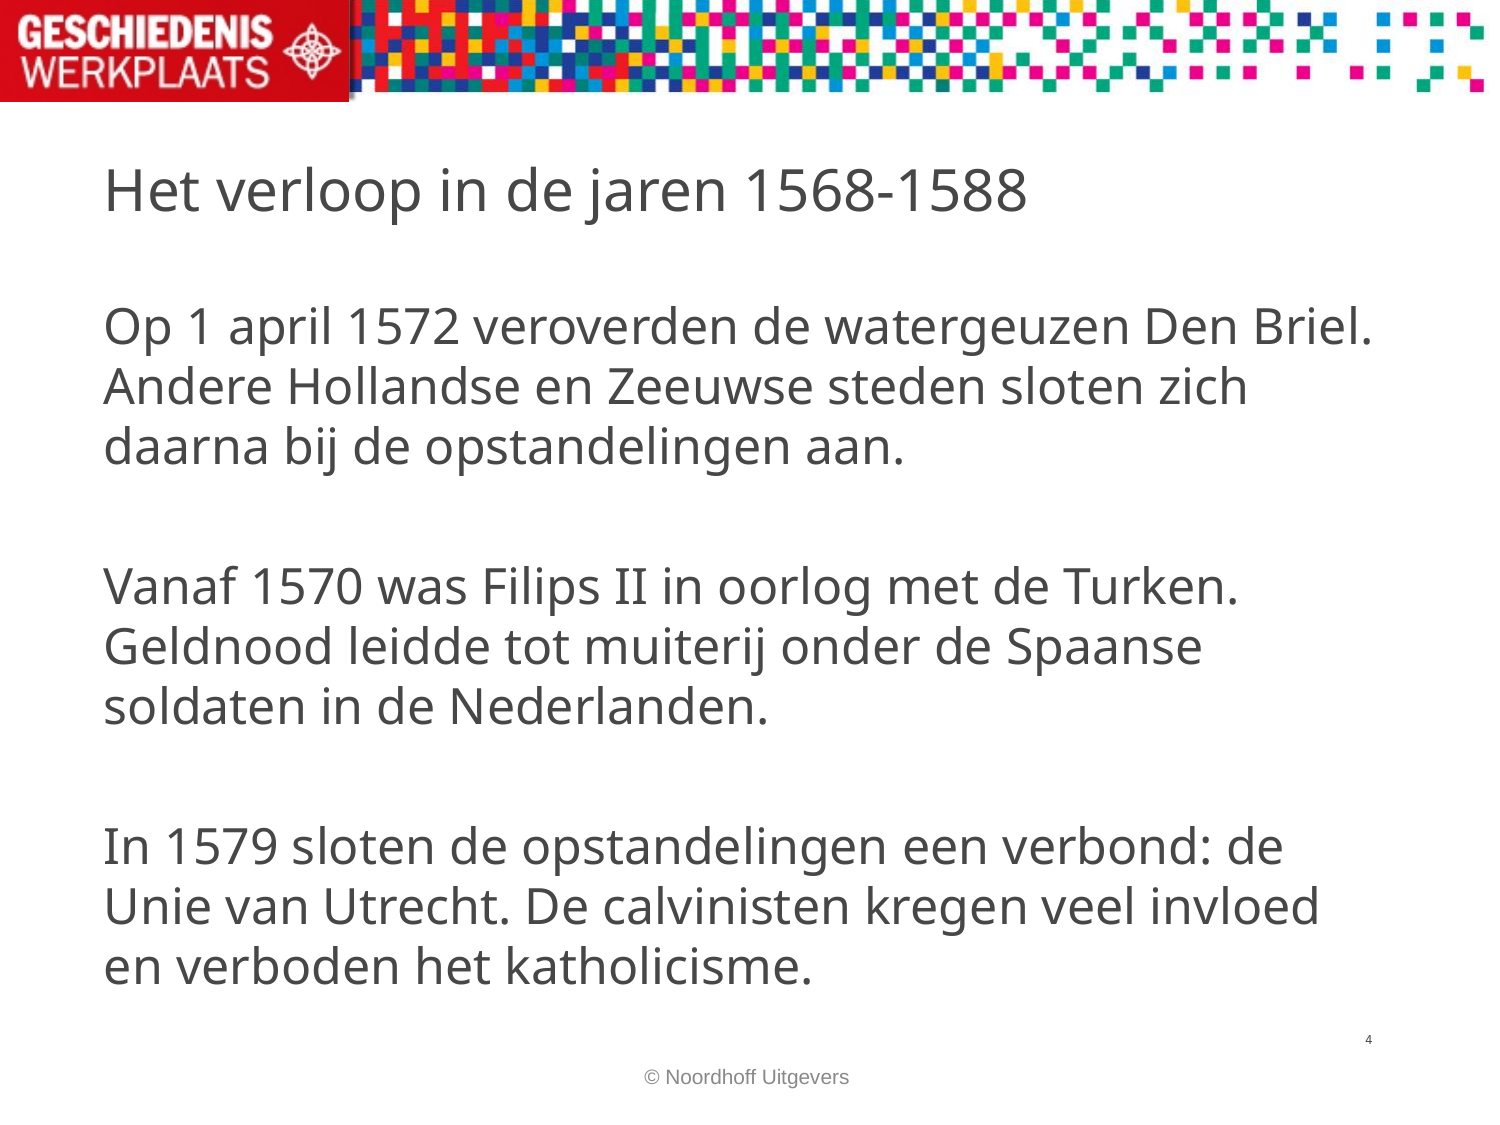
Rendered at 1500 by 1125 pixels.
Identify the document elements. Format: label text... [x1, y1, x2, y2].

title Het verloop in de jaren 1568-1588 [103, 145, 1401, 256]
list Op 1 april 1572 veroverden de watergeuzen Den Briel. Andere Hollandse en Zeeuwse steden sloten zich daarna bij de opstandelingen aan. Vanaf 1570 was Filips II in oorlog met de Turken. Geldnood leidde tot muiterij onder de Spaanse soldaten in de Nederlanden. In 1579 sloten de opstandelingen een verbond: de Unie van Utrecht. De calvinisten kregen veel invloed en verboden het katholicisme. [103, 287, 1401, 973]
text_box © Noordhoff Uitgevers [512, 1045, 988, 1106]
slide_number 4 [1325, 1025, 1388, 1063]
picture [0, 0, 1500, 1125]
